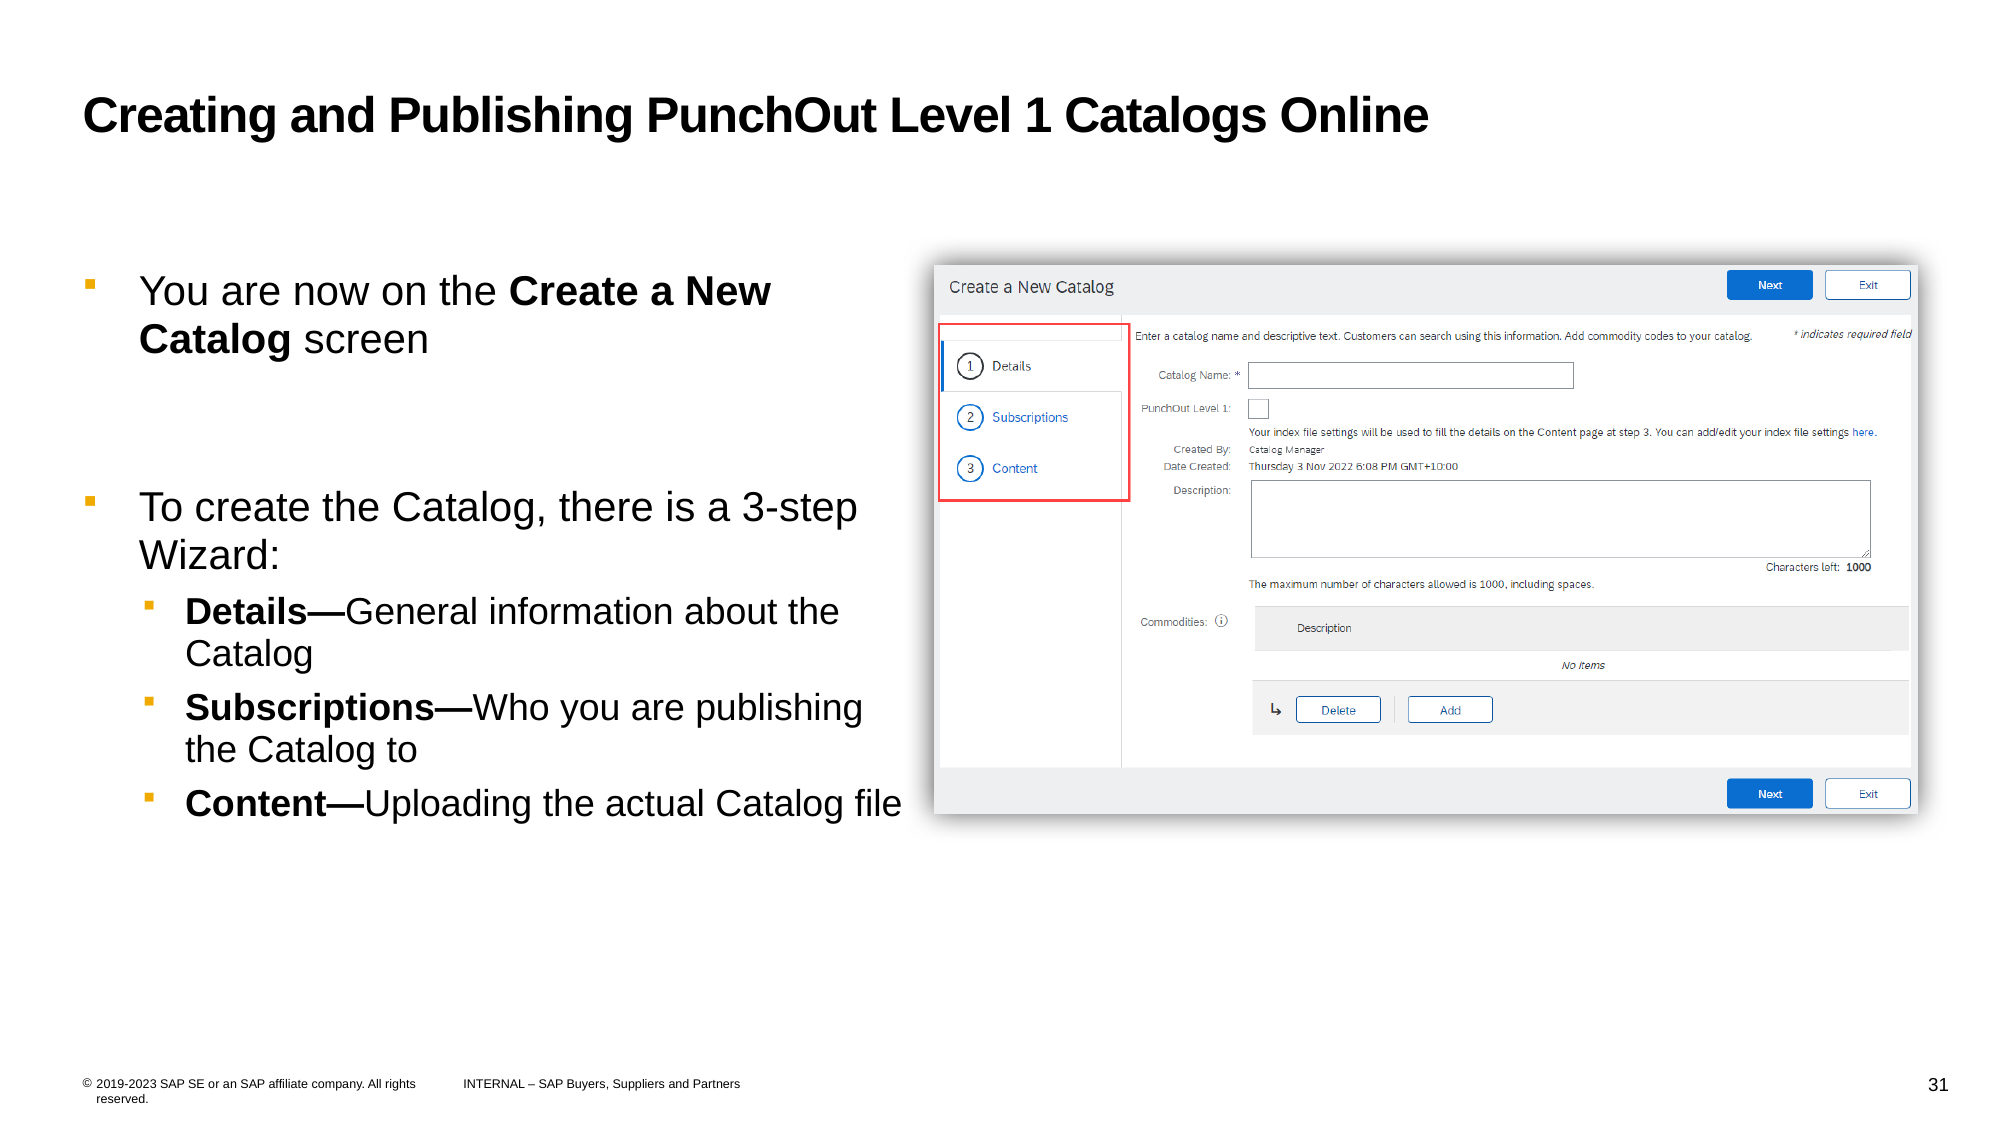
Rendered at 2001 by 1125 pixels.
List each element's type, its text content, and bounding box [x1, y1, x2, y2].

list You are now on the Create a New Catalog screen To create the Catalog, there is a 3-step Wizard: Details—General information about the Catalog Subscriptions—Who you are publishing the Catalog to Content—Uploading the actual Catalog file [82, 265, 913, 1040]
picture [933, 265, 1918, 815]
title Creating and Publishing PunchOut Level 1 Catalogs Online [82, 82, 1918, 144]
